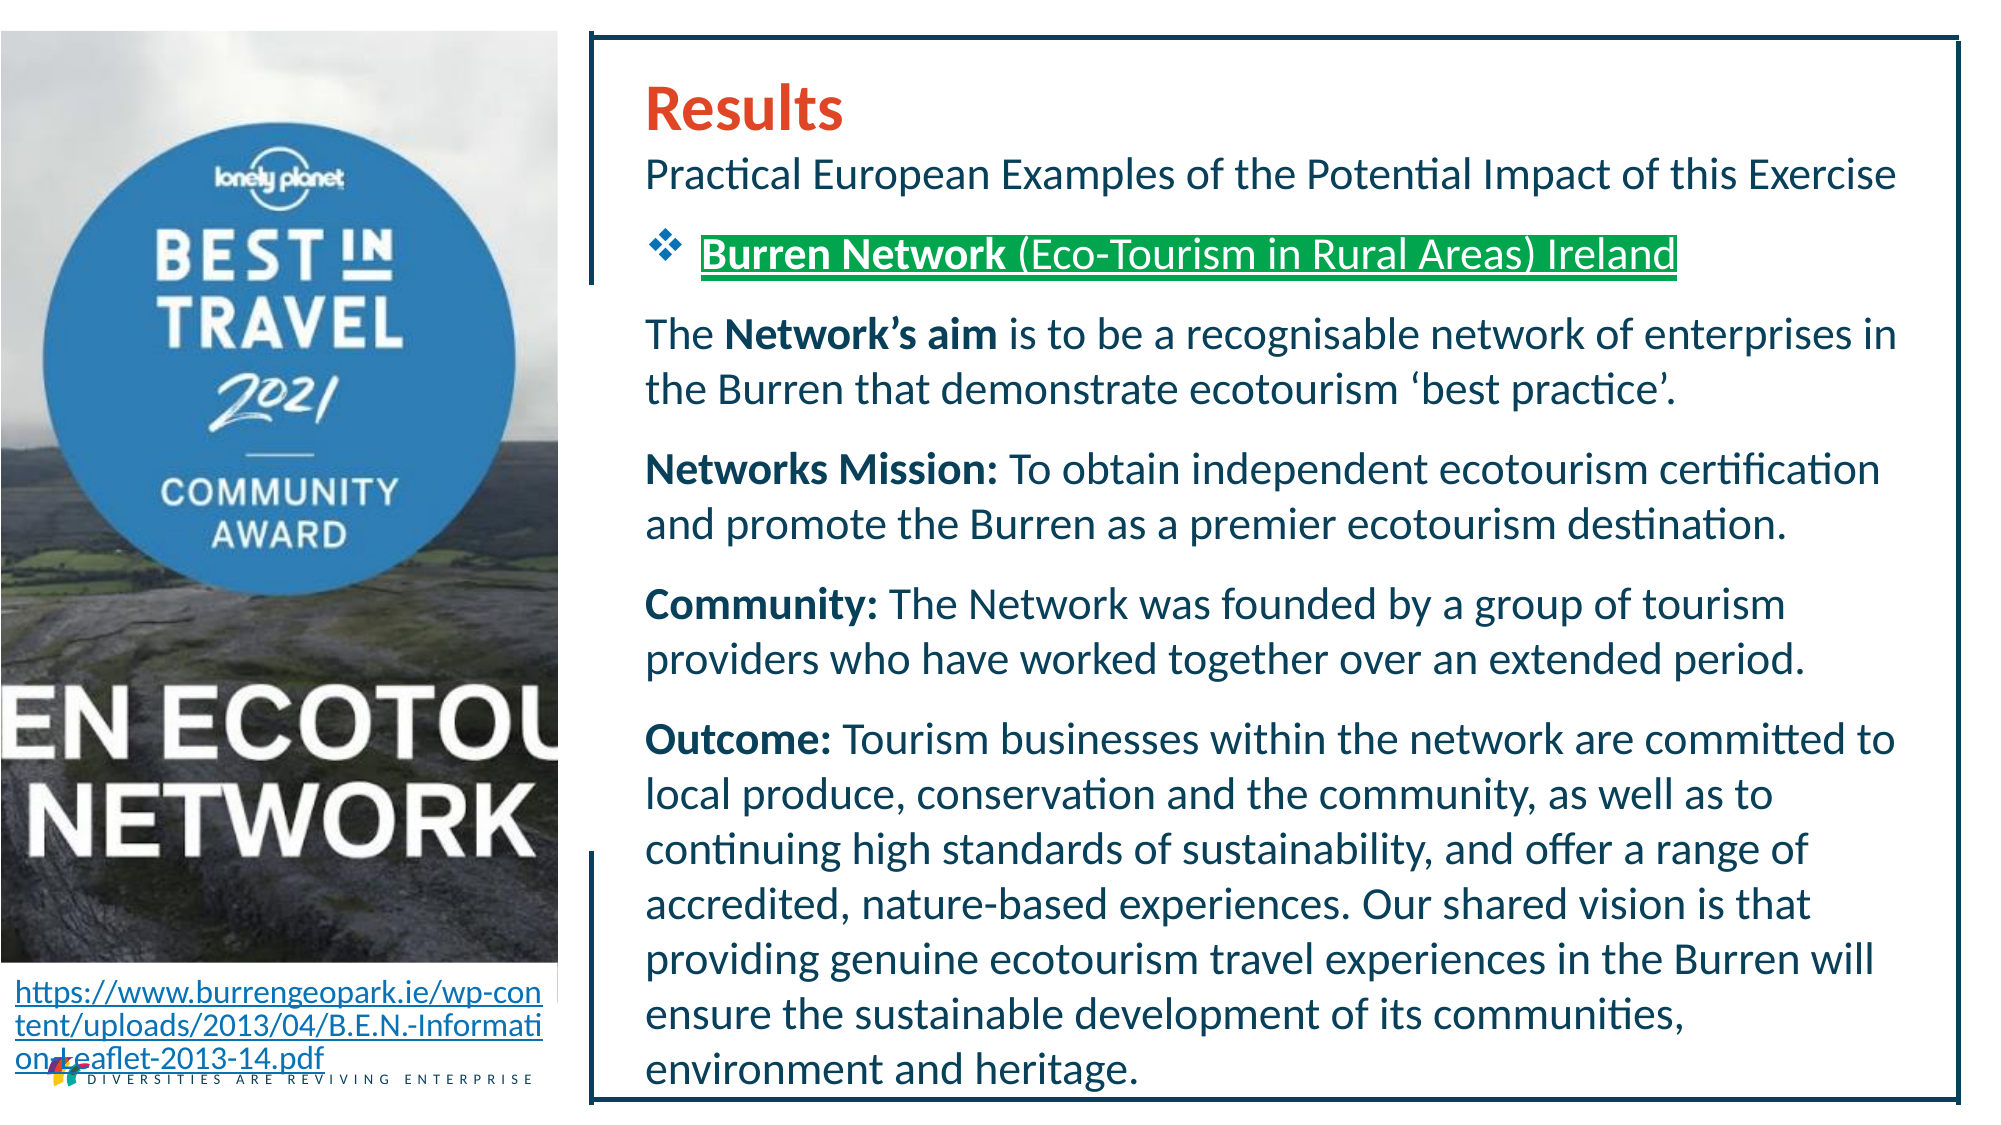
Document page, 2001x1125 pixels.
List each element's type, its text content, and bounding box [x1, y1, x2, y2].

picture [1, 30, 558, 1003]
text_box https://www.burrengeopark.ie/wp-content/uploads/2013/04/B.E.N.-Information-Leaflet-2013-14.pdf [0, 962, 558, 1058]
list Practical European Examples of the Potential Impact of this Exercise Burren Network (Eco-Tourism in Rural Areas) Ireland The Network’s aim is to be a recognisable network of enterprises in the Burren that demonstrate ecotourism ‘best practice’. Networks Mission: To obtain independent ecotourism certification and promote the Burren as a premier ecotourism destination. Community: The Network was founded by a group of tourism providers who have worked together over an extended period. Outcome: Tourism businesses within the network are committed to local produce, conservation and the community, as well as to continuing high standards of sustainability, and offer a range of accredited, nature-based experiences. Our shared vision is that providing genuine ecotourism travel experiences in the Burren will ensure the sustainable development of its communities, environment and heritage. [630, 135, 1922, 300]
list Results [630, 56, 1894, 113]
